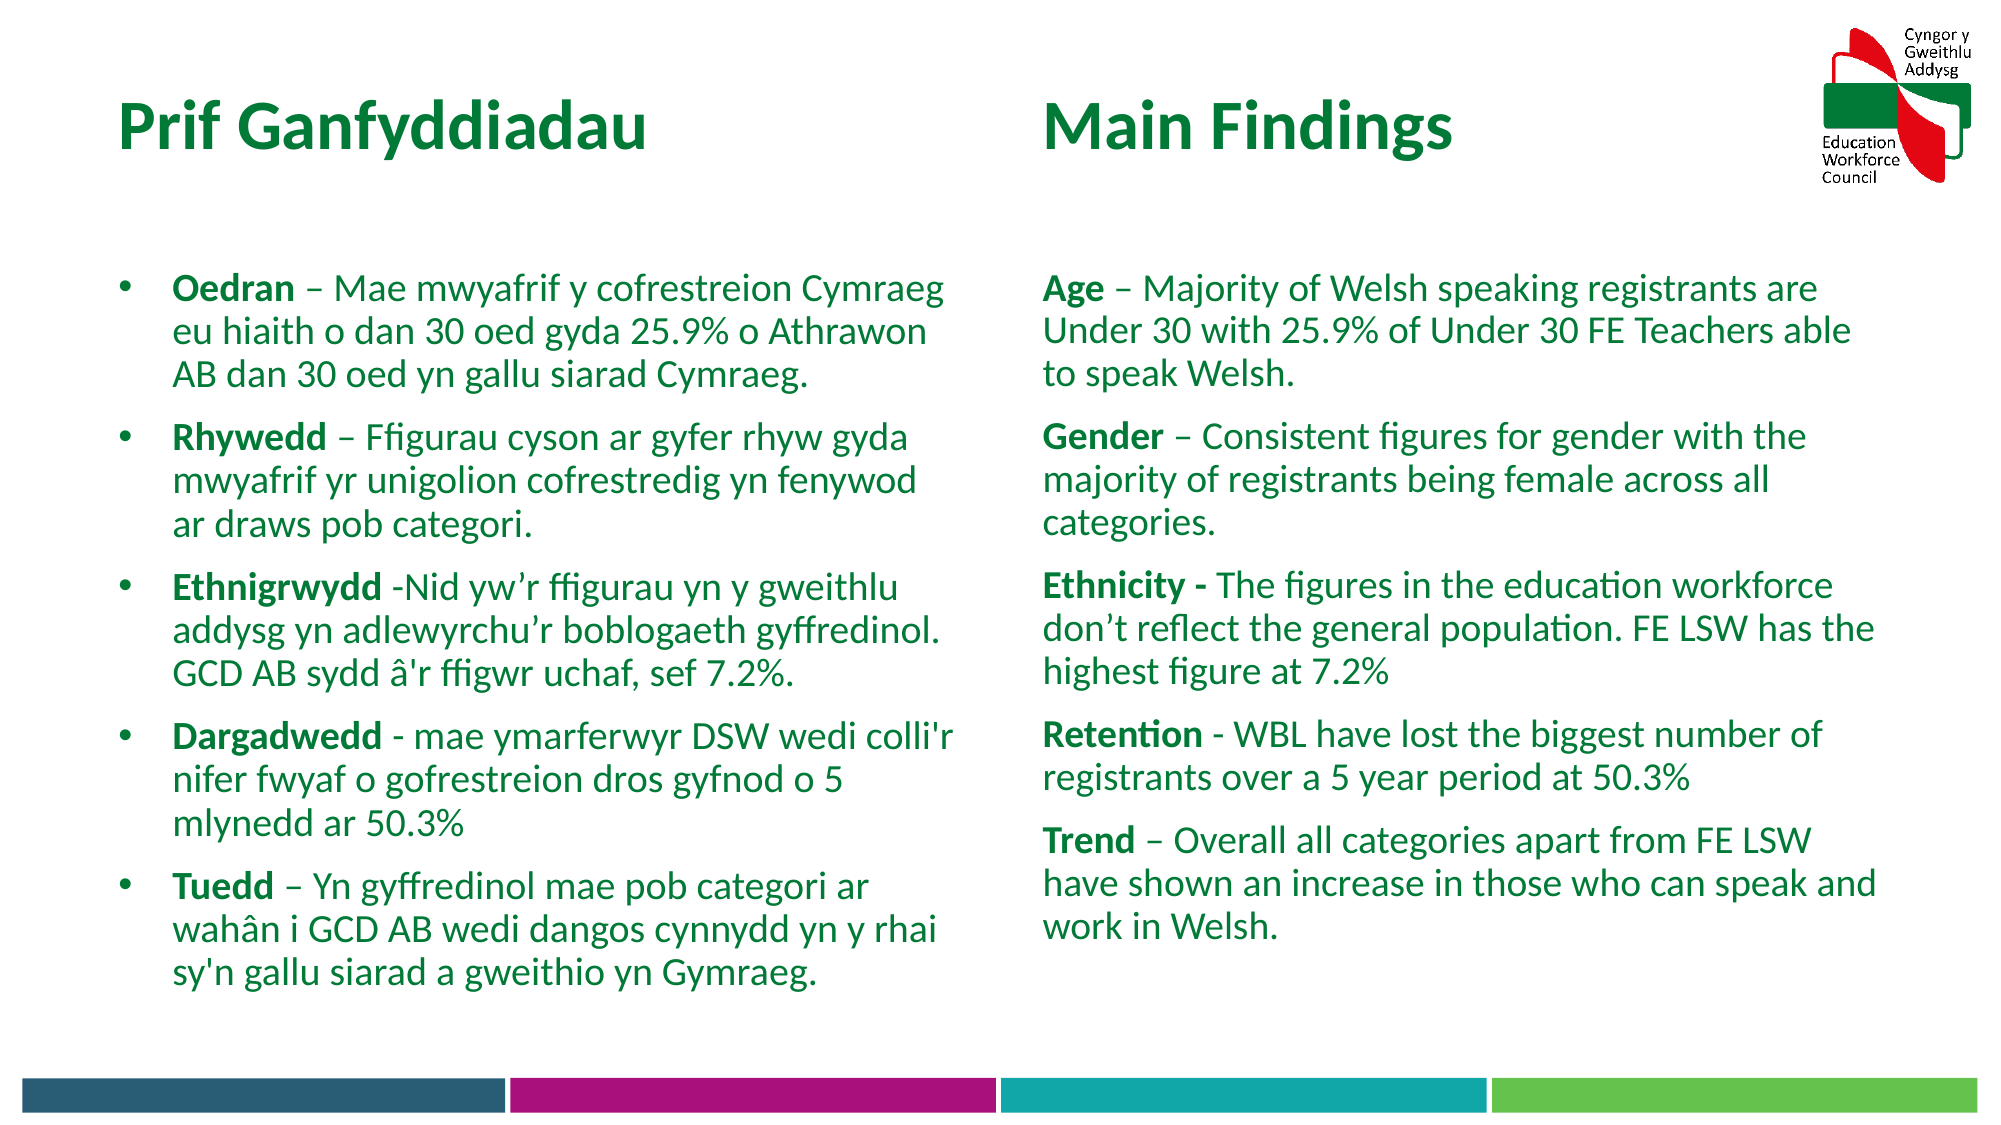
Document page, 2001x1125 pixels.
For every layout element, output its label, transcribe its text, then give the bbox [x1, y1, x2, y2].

picture [1822, 28, 1971, 183]
list Main Findings [1027, 81, 1897, 217]
list Age – Majority of Welsh speaking registrants are Under 30 with 25.9% of Under 30 FE Teachers able to speak Welsh. Gender – Consistent figures for gender with the majority of registrants being female across all categories. Ethnicity - The figures in the education workforce don’t reflect the general population. FE LSW has the highest figure at 7.2% Retention - WBL have lost the biggest number of registrants over a 5 year period at 50.3% Trend – Overall all categories apart from FE LSW have shown an increase in those who can speak and work in Welsh. [1027, 259, 1897, 1064]
list Prif Ganfyddiadau [103, 81, 973, 217]
list Oedran – Mae mwyafrif y cofrestreion Cymraeg eu hiaith o dan 30 oed gyda 25.9% o Athrawon AB dan 30 oed yn gallu siarad Cymraeg. Rhywedd – Ffigurau cyson ar gyfer rhyw gyda mwyafrif yr unigolion cofrestredig yn fenywod ar draws pob categori. Ethnigrwydd -Nid yw’r ffigurau yn y gweithlu addysg yn adlewyrchu’r boblogaeth gyffredinol. GCD AB sydd â'r ffigwr uchaf, sef 7.2%. Dargadwedd - mae ymarferwyr DSW wedi colli'r nifer fwyaf o gofrestreion dros gyfnod o 5 mlynedd ar 50.3% Tuedd – Yn gyffredinol mae pob categori ar wahân i GCD AB wedi dangos cynnydd yn y rhai sy'n gallu siarad a gweithio yn Gymraeg. [103, 259, 973, 1064]
